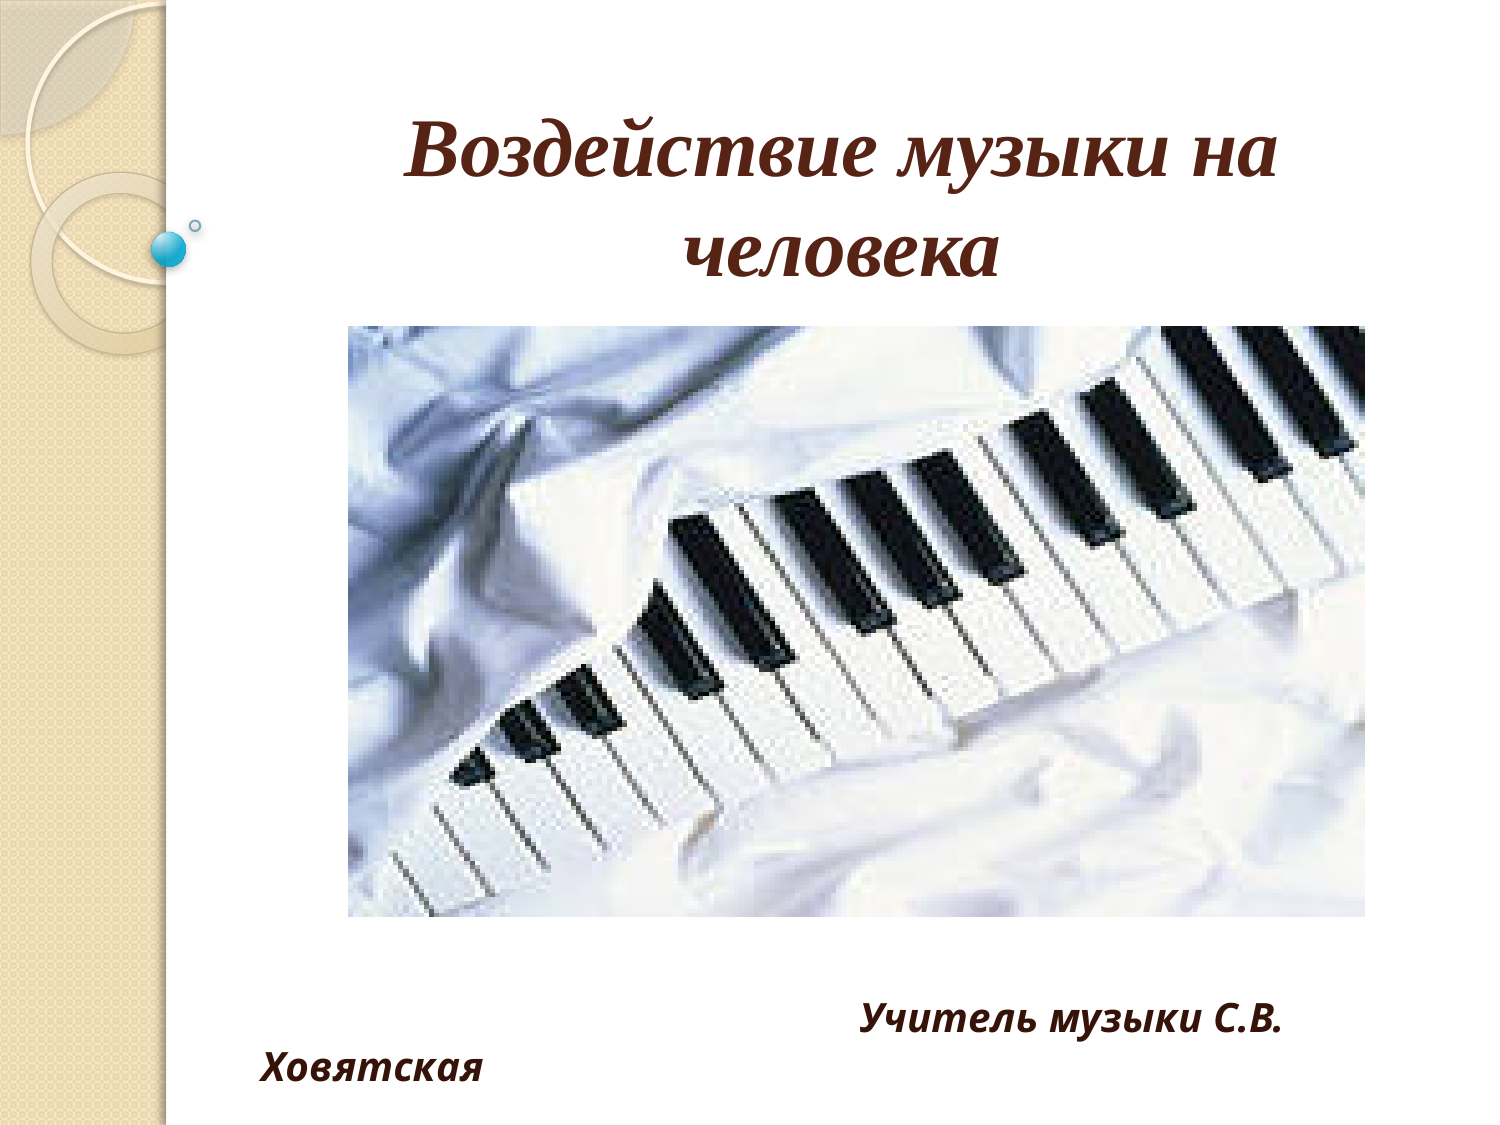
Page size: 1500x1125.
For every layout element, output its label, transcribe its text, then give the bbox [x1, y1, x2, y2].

picture [348, 326, 1365, 918]
title Воздействие музыки на человека [234, 59, 1450, 301]
subtitle Учитель музыки С.В. Ховятская [242, 810, 1458, 1098]
